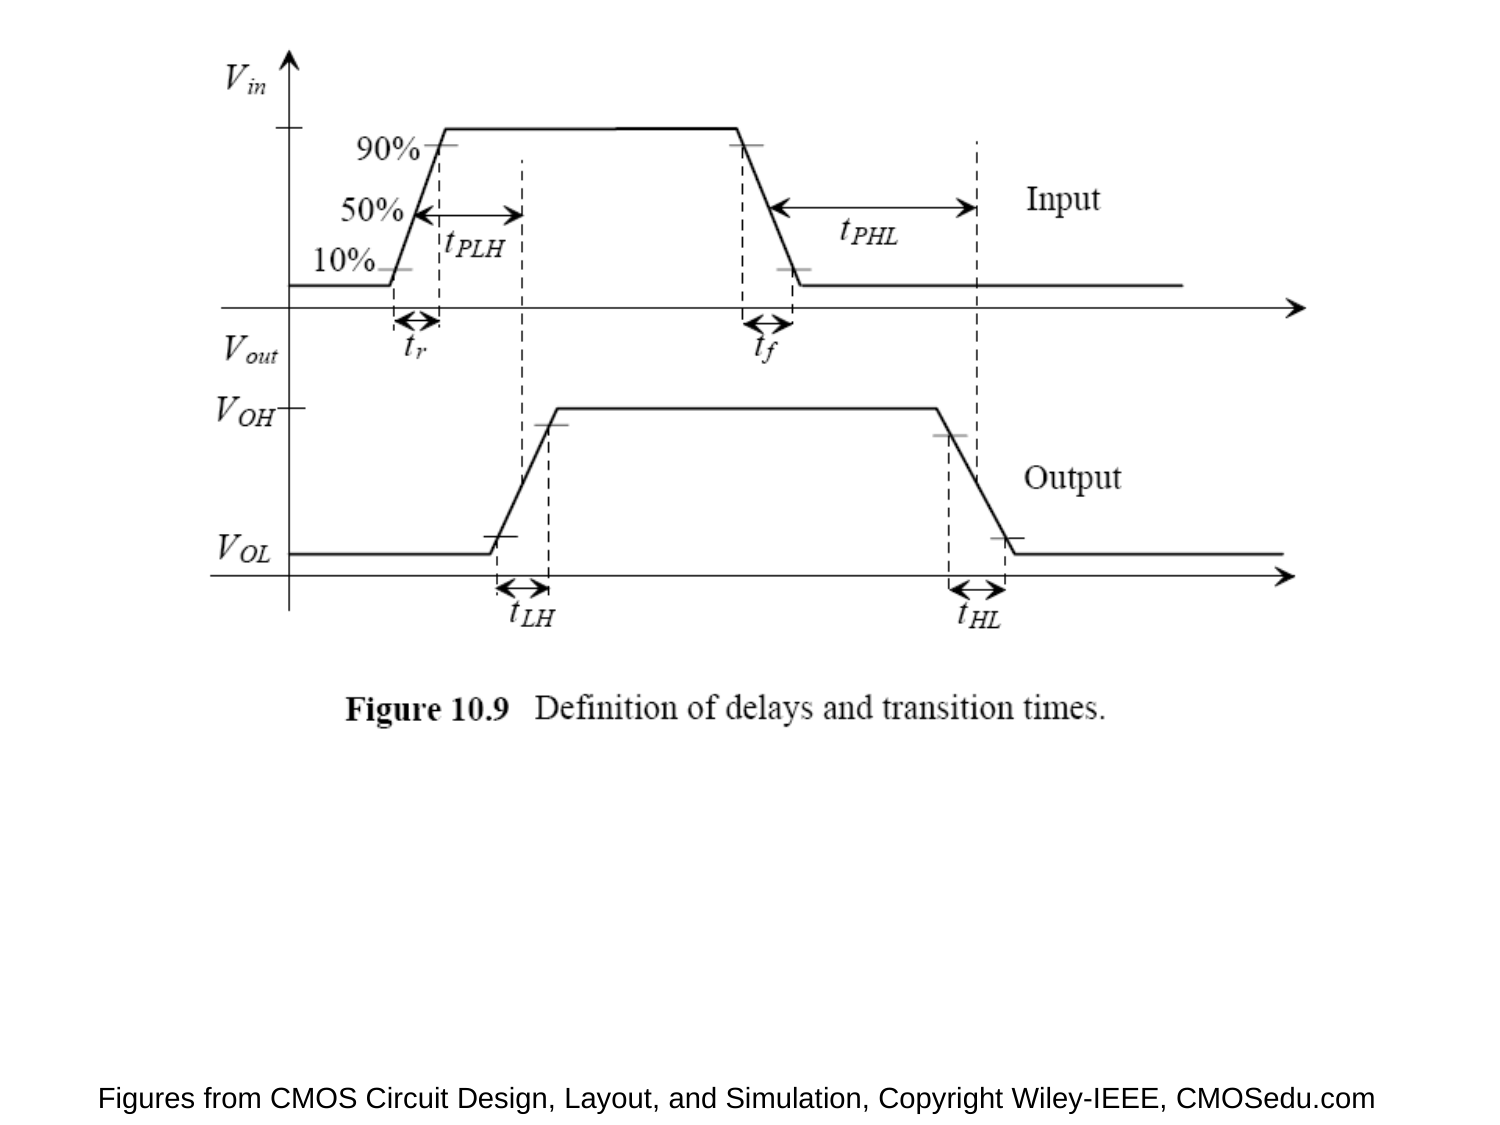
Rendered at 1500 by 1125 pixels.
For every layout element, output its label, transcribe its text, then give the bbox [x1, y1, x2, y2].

footer Figures from CMOS Circuit Design, Layout, and Simulation, Copyright Wiley-IEEE, CMOSedu.com [24, 1072, 1451, 1125]
picture [162, 24, 1326, 746]
